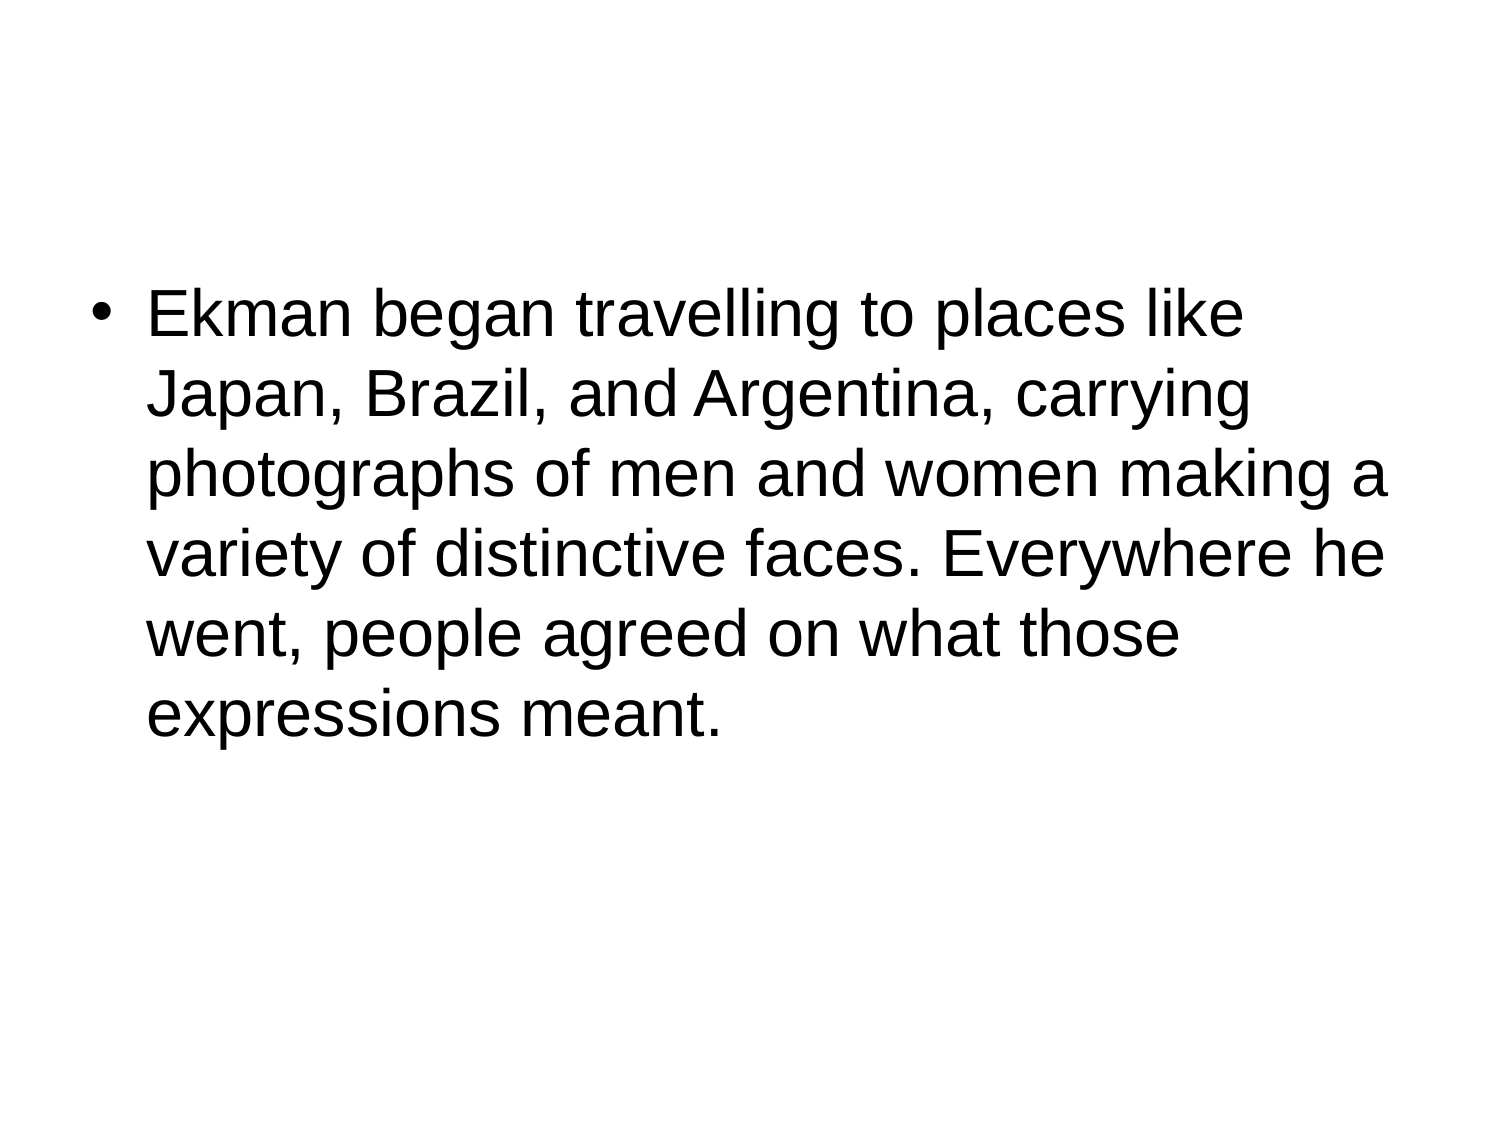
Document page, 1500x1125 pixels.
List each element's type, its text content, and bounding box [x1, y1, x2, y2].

list Ekman began travelling to places like Japan, Brazil, and Argentina, carrying photographs of men and women making a variety of distinctive faces. Everywhere he went, people agreed on what those expressions meant. [75, 262, 1425, 1005]
